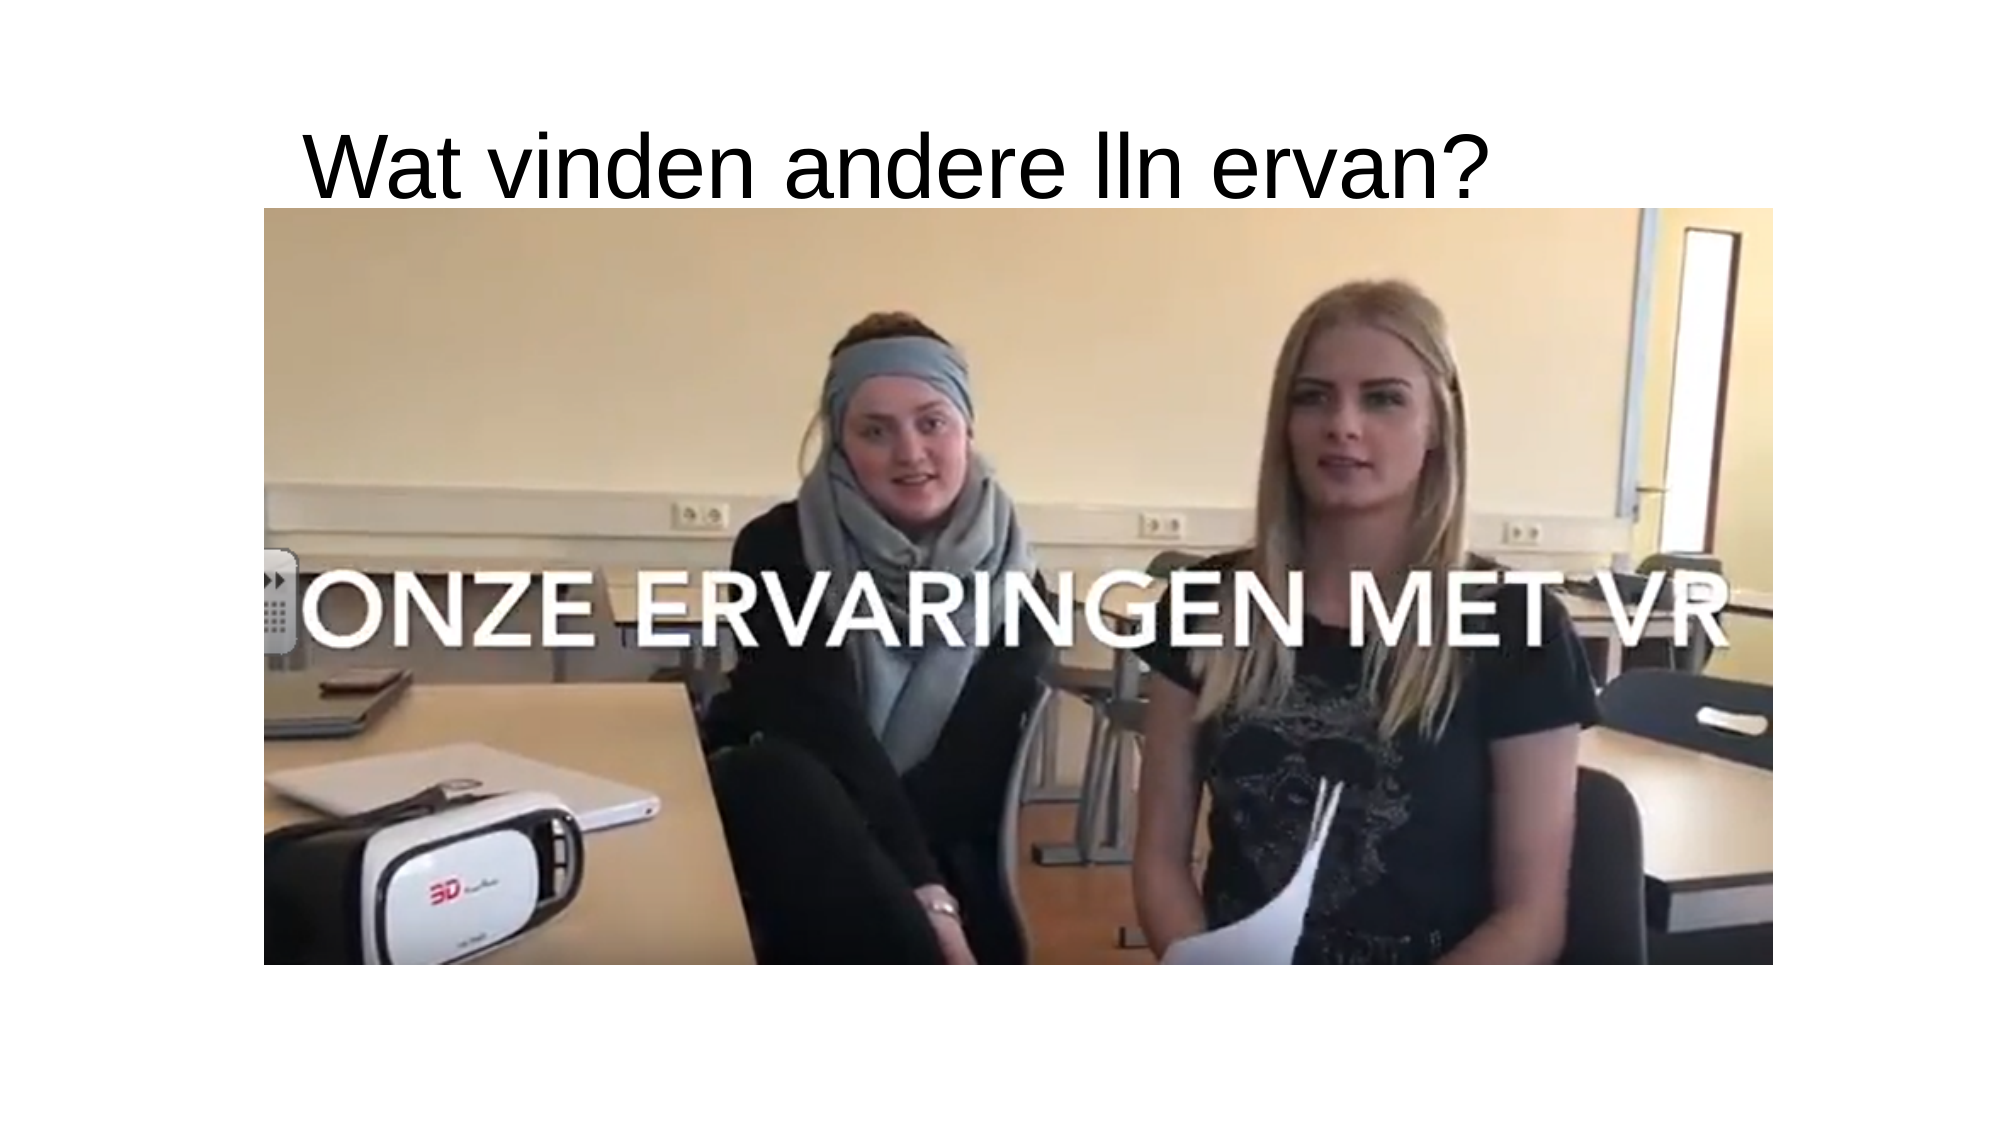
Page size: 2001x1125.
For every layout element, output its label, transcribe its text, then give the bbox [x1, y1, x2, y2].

title Wat vinden andere lln ervan? [137, 59, 1863, 278]
picture [264, 208, 1773, 965]
